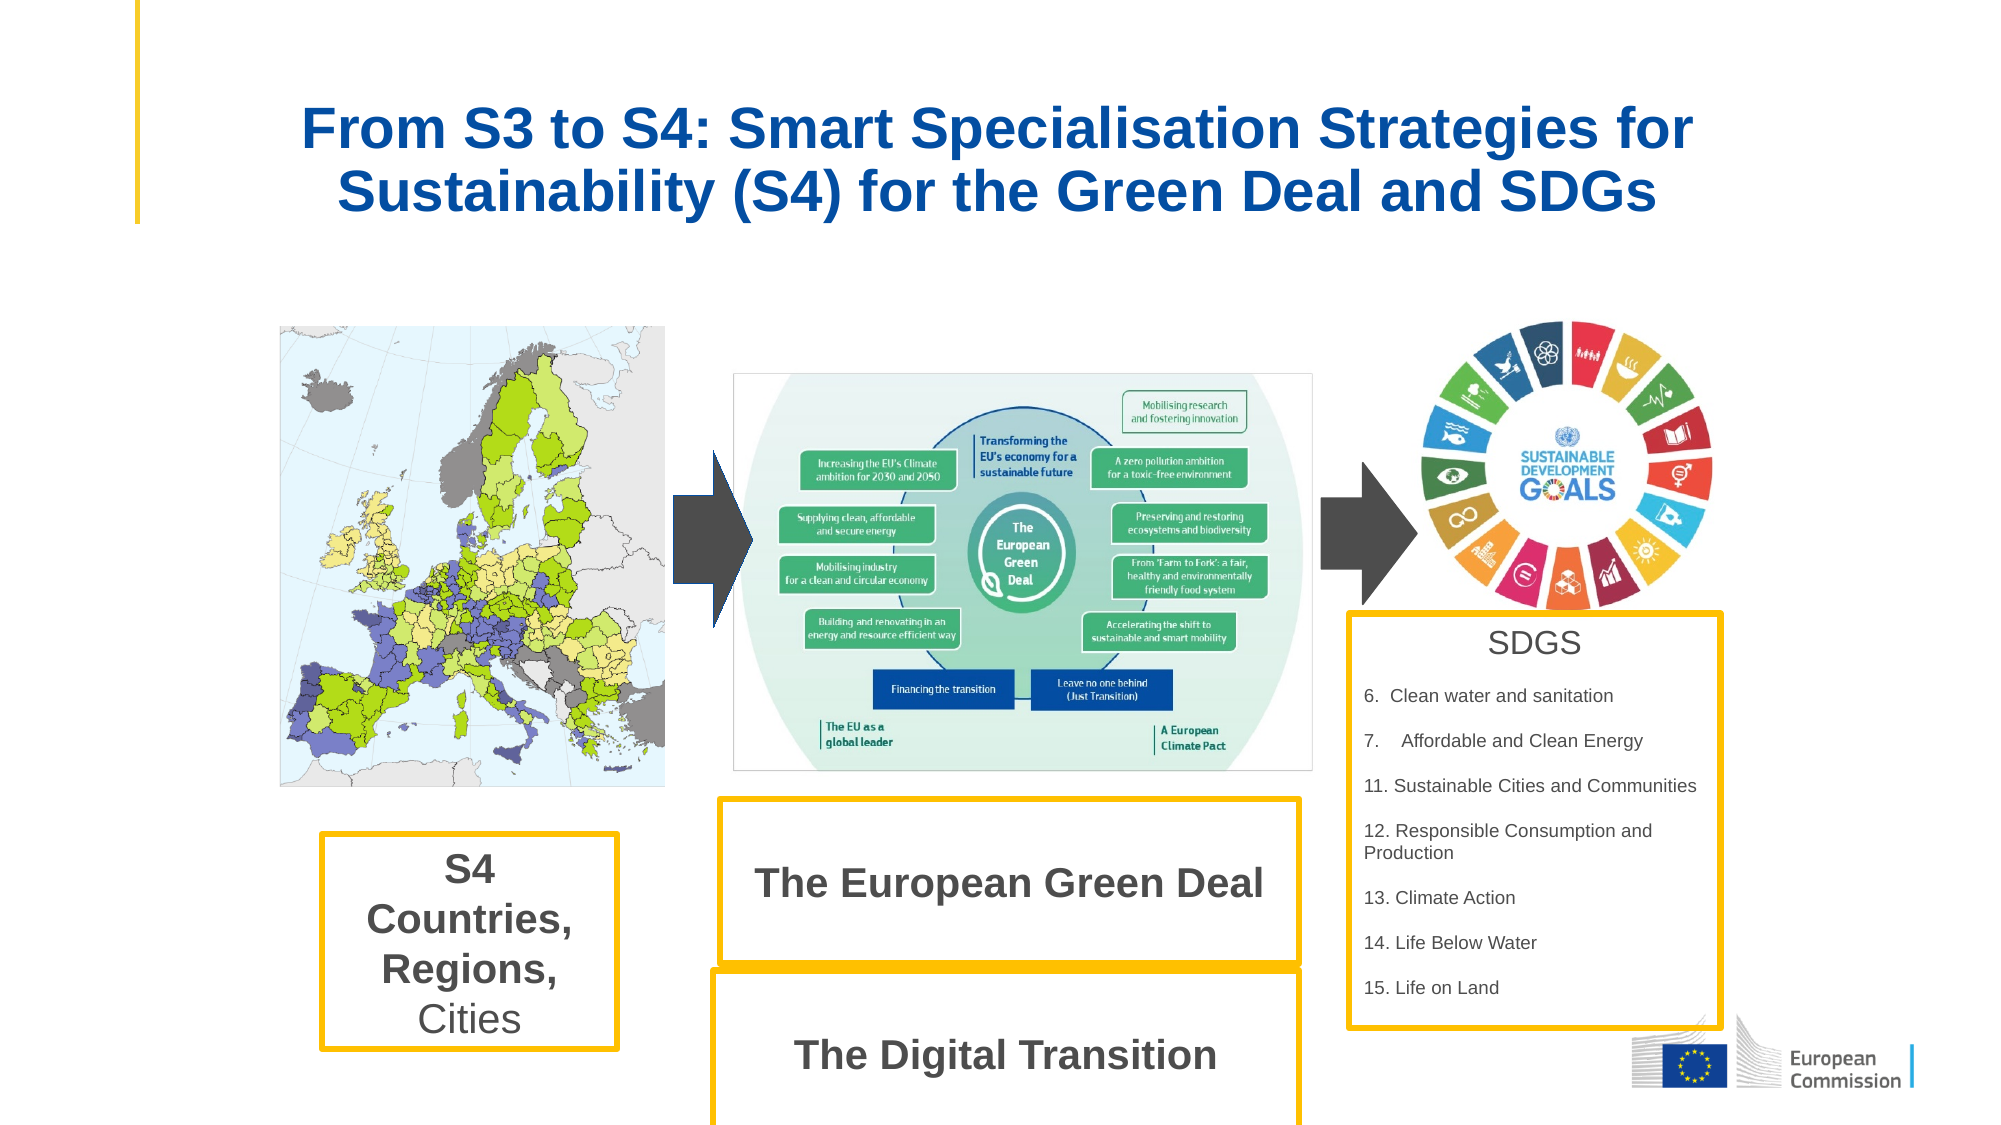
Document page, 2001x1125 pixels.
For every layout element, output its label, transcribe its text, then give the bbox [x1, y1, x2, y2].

picture [160, 326, 665, 788]
text_box [1321, 462, 1386, 605]
picture [719, 311, 1321, 788]
text_box [673, 450, 719, 628]
text_box [1349, 613, 1721, 1029]
text_box The European Green Deal [719, 798, 1299, 964]
title From S3 to S4: Smart Specialisation Strategies for Sustainability (S4) for the Green Deal and SDGs [174, 70, 1823, 225]
text_box The Digital Transition [713, 970, 1299, 1125]
picture [1631, 1013, 1915, 1091]
text_box S4 Countries, Regions, Cities [321, 834, 618, 1049]
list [1386, 297, 1747, 628]
